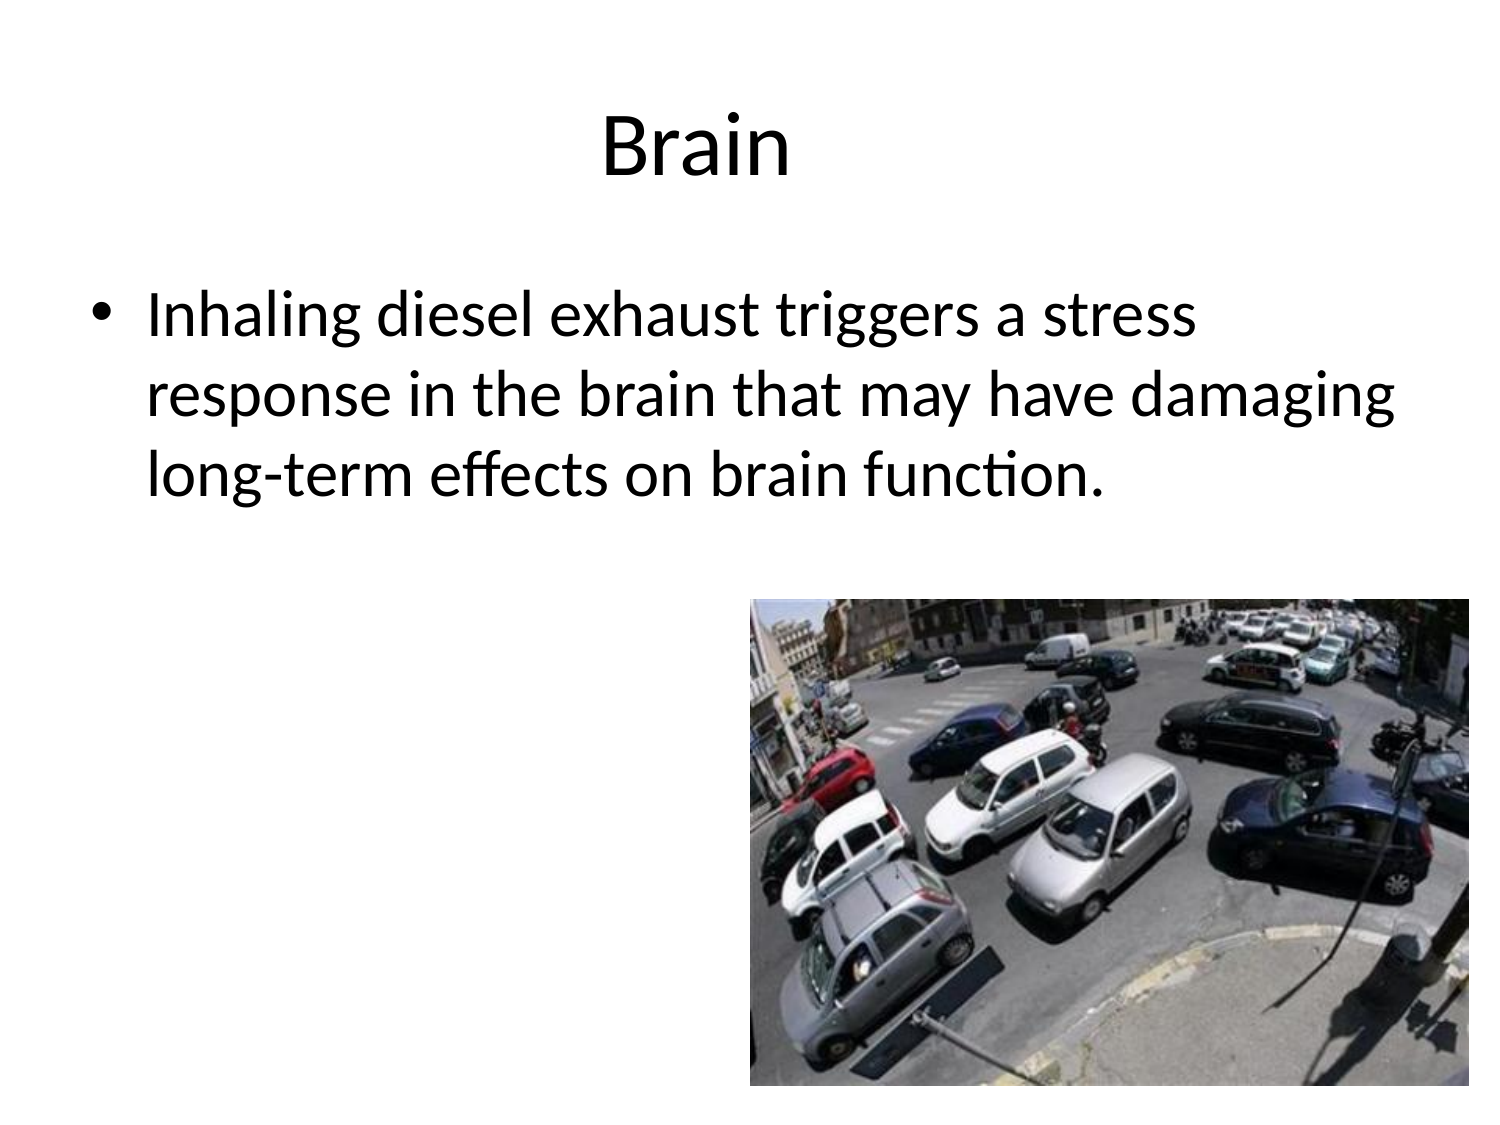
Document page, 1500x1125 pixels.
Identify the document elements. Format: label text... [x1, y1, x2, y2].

list Inhaling diesel exhaust triggers a stress response in the brain that may have damaging long-term effects on brain function. [75, 262, 1425, 1005]
title Brain [75, 45, 1425, 233]
picture [749, 599, 1469, 1087]
